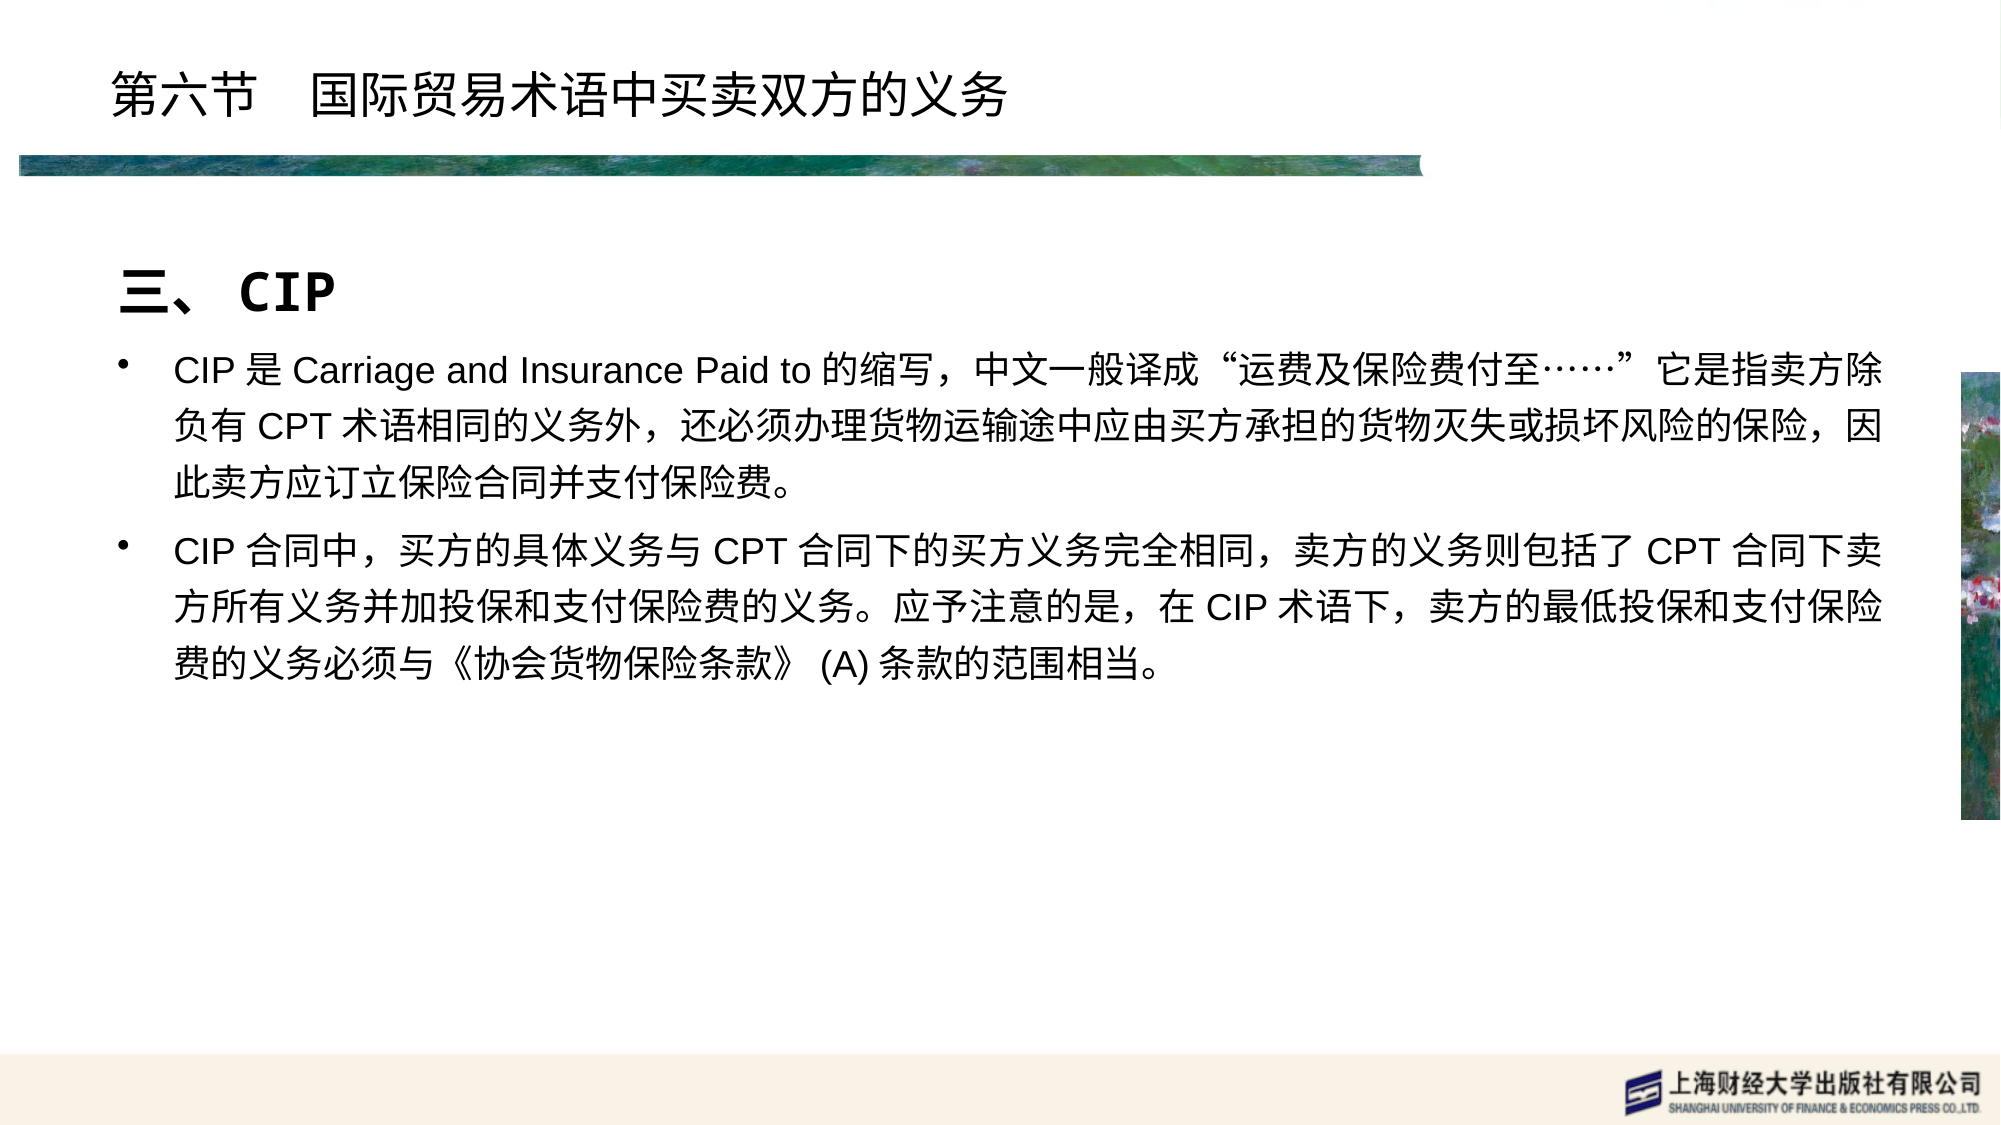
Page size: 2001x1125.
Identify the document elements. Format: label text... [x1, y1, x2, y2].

list 三、CIP CIP是Carriage and Insurance Paid to的缩写，中文一般译成“运费及保险费付至……”它是指卖方除负有CPT术语相同的义务外，还必须办理货物运输途中应由买方承担的货物灭失或损坏风险的保险，因此卖方应订立保险合同并支付保险费。 CIP合同中，买方的具体义务与CPT合同下的买方义务完全相同，卖方的义务则包括了CPT合同下卖方所有义务并加投保和支付保险费的义务。应予注意的是，在CIP术语下，卖方的最低投保和支付保险费的义务必须与《协会货物保险条款》(A)条款的范围相当。 [102, 233, 1898, 1032]
picture [0, 0, 2001, 1125]
title 第六节 国际贸易术语中买卖双方的义务 [94, 42, 1451, 146]
